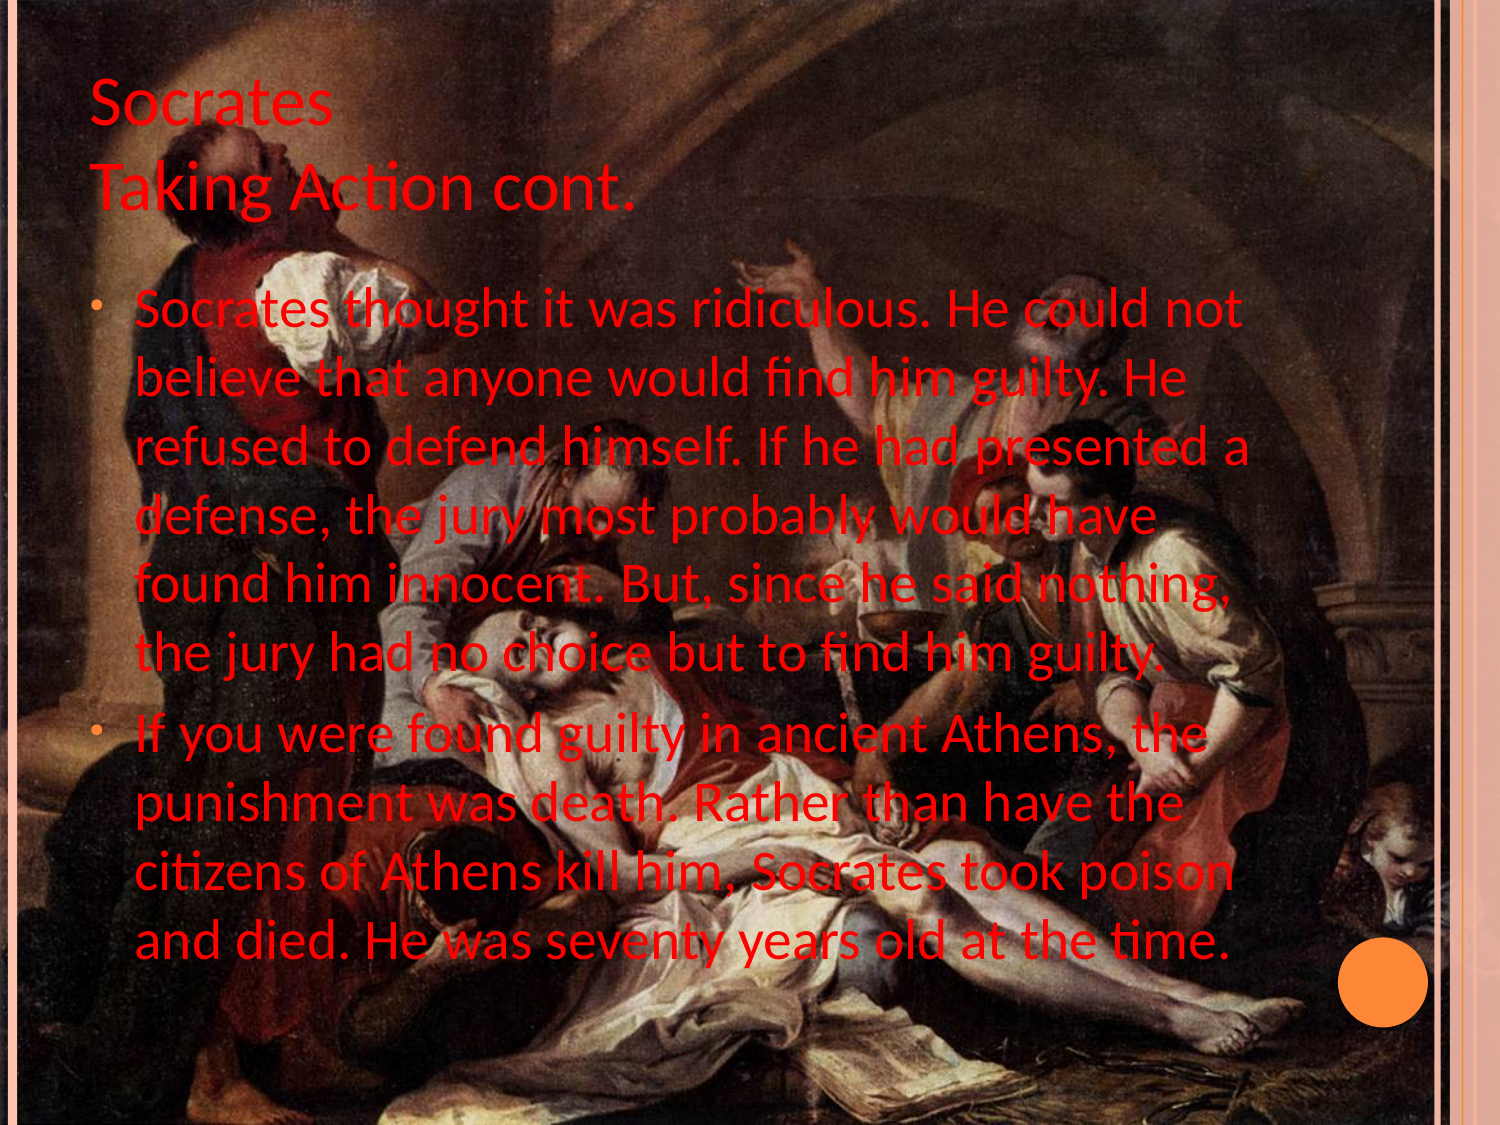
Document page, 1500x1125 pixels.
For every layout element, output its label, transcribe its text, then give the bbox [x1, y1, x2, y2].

list Socrates thought it was ridiculous. He could not believe that anyone would find him guilty. He refused to defend himself. If he had presented a defense, the jury most probably would have found him innocent. But, since he said nothing, the jury had no choice but to find him guilty. If you were found guilty in ancient Athens, the punishment was death. Rather than have the citizens of Athens kill him, Socrates took poison and died. He was seventy years old at the time. [75, 262, 1300, 1062]
picture [18, 0, 1434, 1125]
picture [0, 0, 7, 1125]
picture [1441, 0, 1449, 1125]
title Socrates Taking Action cont. [75, 45, 1300, 233]
